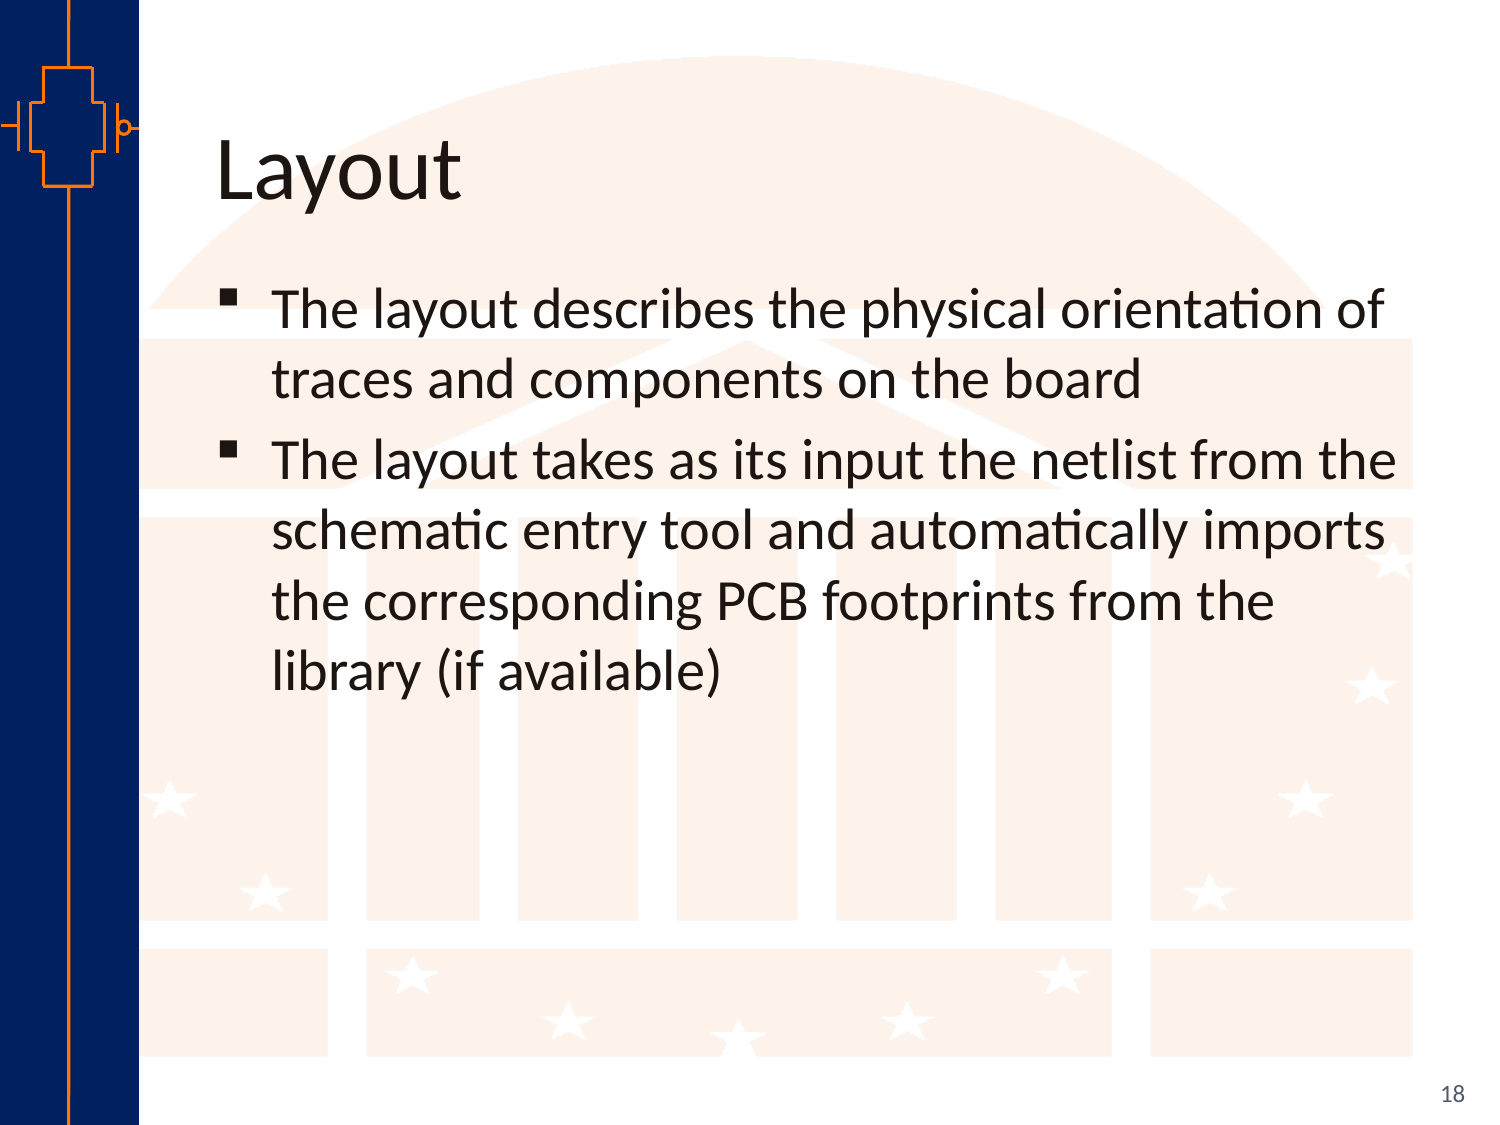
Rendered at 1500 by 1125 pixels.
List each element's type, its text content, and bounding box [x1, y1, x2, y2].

list The layout describes the physical orientation of traces and components on the board The layout takes as its input the netlist from the schematic entry tool and automatically imports the corresponding PCB footprints from the library (if available) [200, 262, 1425, 988]
slide_number 18 [1425, 1062, 1488, 1123]
title Layout [200, 37, 1388, 225]
